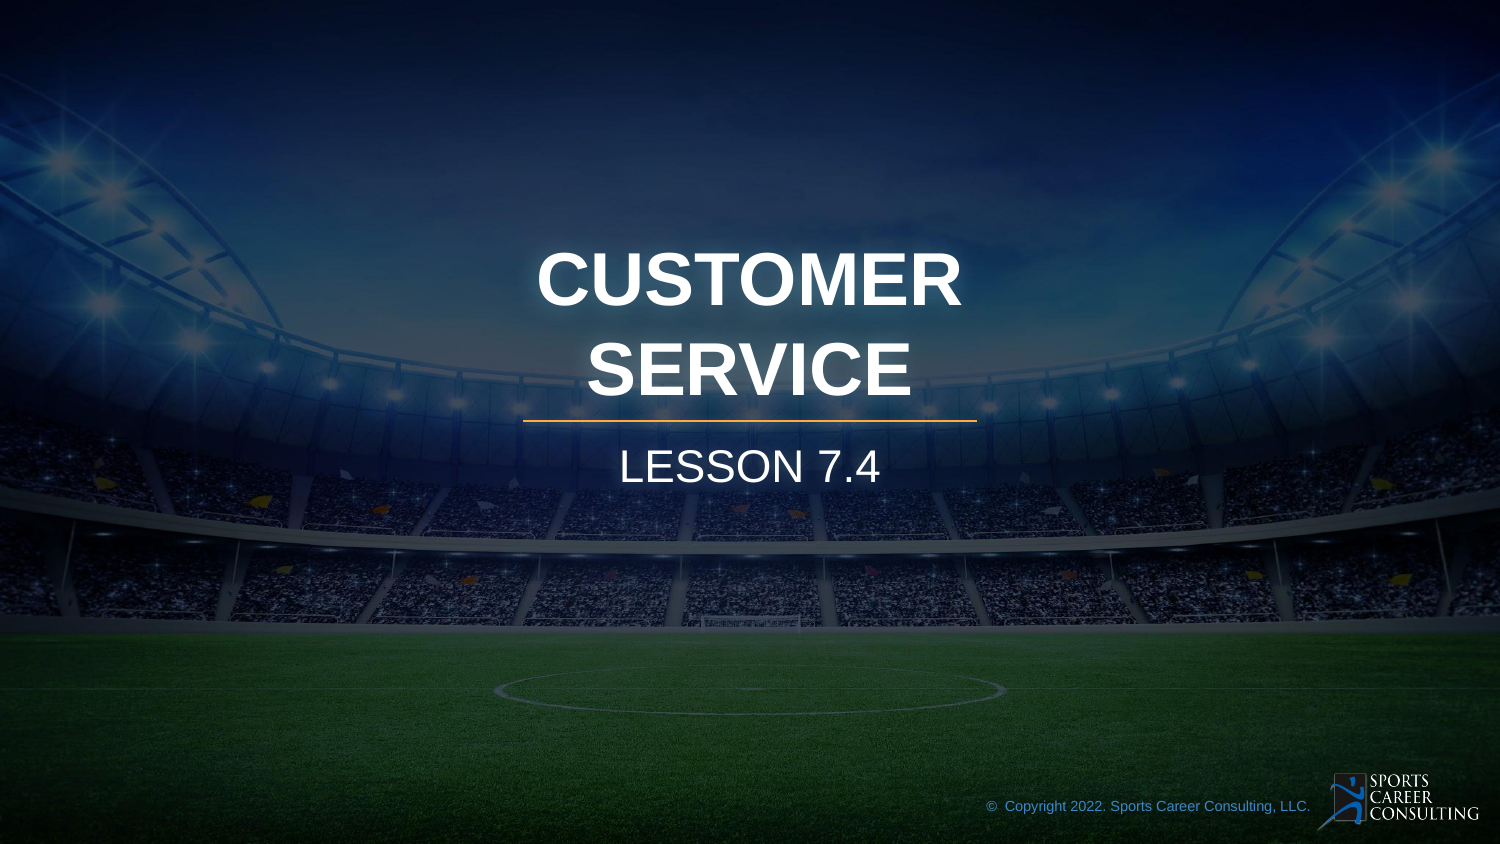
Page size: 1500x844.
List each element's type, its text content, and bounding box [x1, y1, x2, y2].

text_box © Copyright 2022. Sports Career Consulting, LLC. [914, 769, 1326, 832]
picture [0, 0, 1500, 844]
title LESSON 7.4 [482, 430, 1018, 507]
title CUSTOMER SERVICE [356, 319, 1144, 426]
